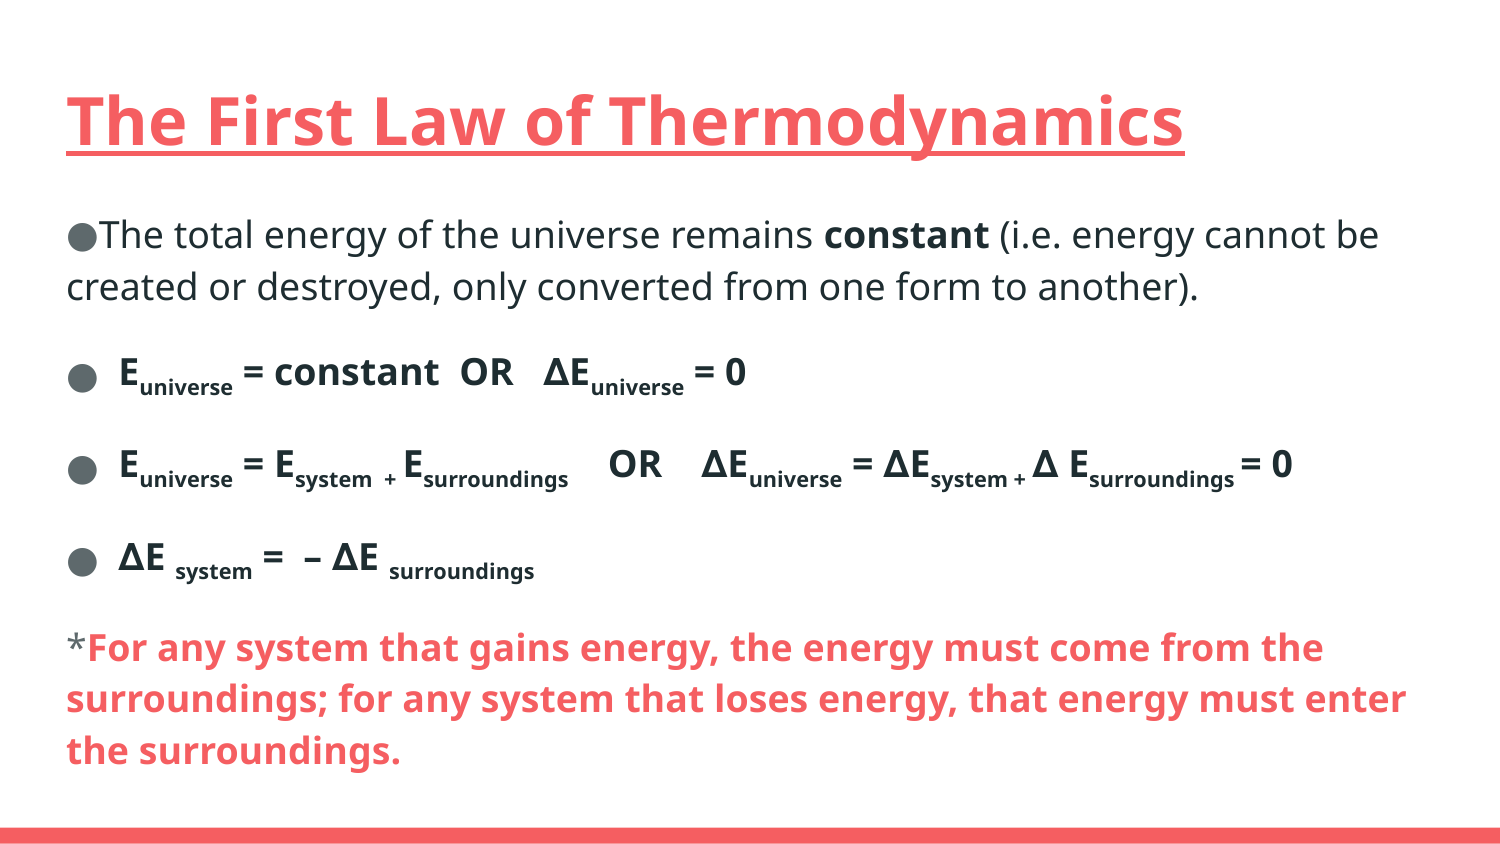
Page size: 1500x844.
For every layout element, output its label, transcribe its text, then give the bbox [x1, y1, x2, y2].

title The First Law of Thermodynamics [51, 64, 1449, 167]
list The total energy of the universe remains constant (i.e. energy cannot be created or destroyed, only converted from one form to another). Euniverse = constant OR ∆Euniverse = 0 Euniverse = Esystem + Esurroundings OR ∆Euniverse = ∆Esystem + ∆ Esurroundings = 0 ∆E system = – ∆E surroundings *For any system that gains energy, the energy must come from the surroundings; for any system that loses energy, that energy must enter the surroundings. [51, 189, 1449, 750]
